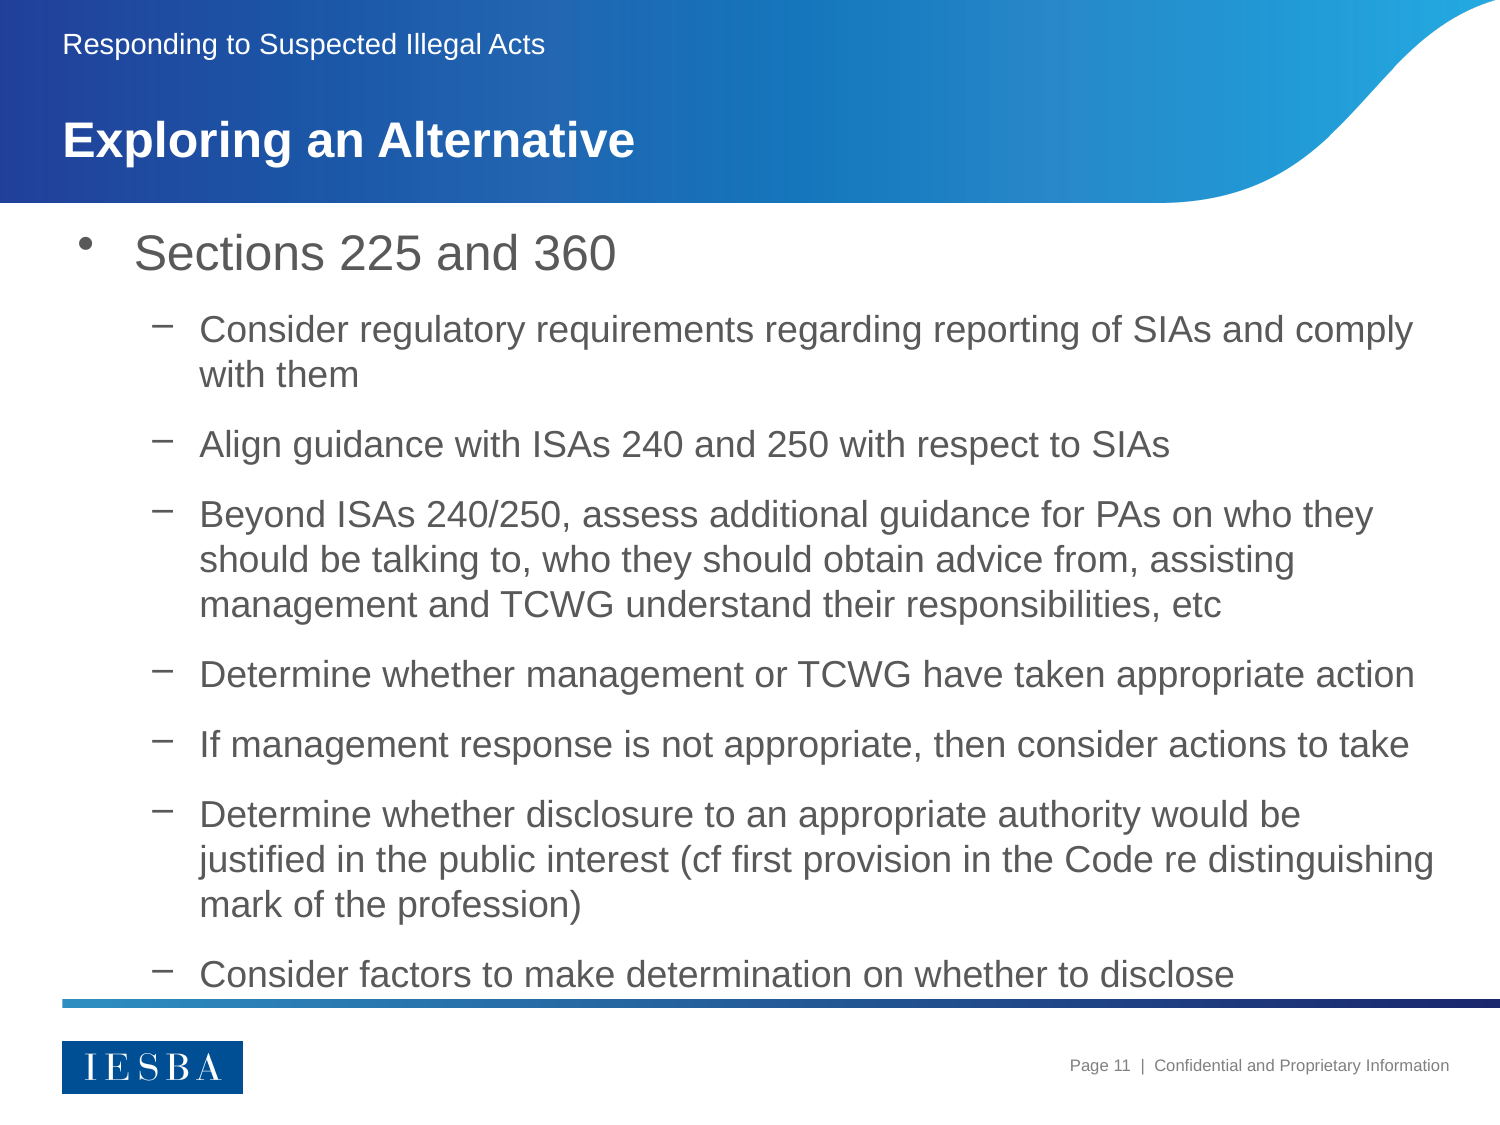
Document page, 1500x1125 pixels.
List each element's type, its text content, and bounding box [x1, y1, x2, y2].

picture [62, 1041, 243, 1094]
subtitle Responding to Suspected Illegal Acts [62, 24, 663, 63]
list Sections 225 and 360 Consider regulatory requirements regarding reporting of SIAs and comply with them Align guidance with ISAs 240 and 250 with respect to SIAs Beyond ISAs 240/250, assess additional guidance for PAs on who they should be talking to, who they should obtain advice from, assisting management and TCWG understand their responsibilities, etc Determine whether management or TCWG have taken appropriate action If management response is not appropriate, then consider actions to take Determine whether disclosure to an appropriate authority would be justified in the public interest (cf first provision in the Code re distinguishing mark of the profession) Consider factors to make determination on whether to disclose [62, 212, 1450, 988]
picture [0, 0, 1497, 203]
title Exploring an Alternative [62, 87, 1300, 188]
